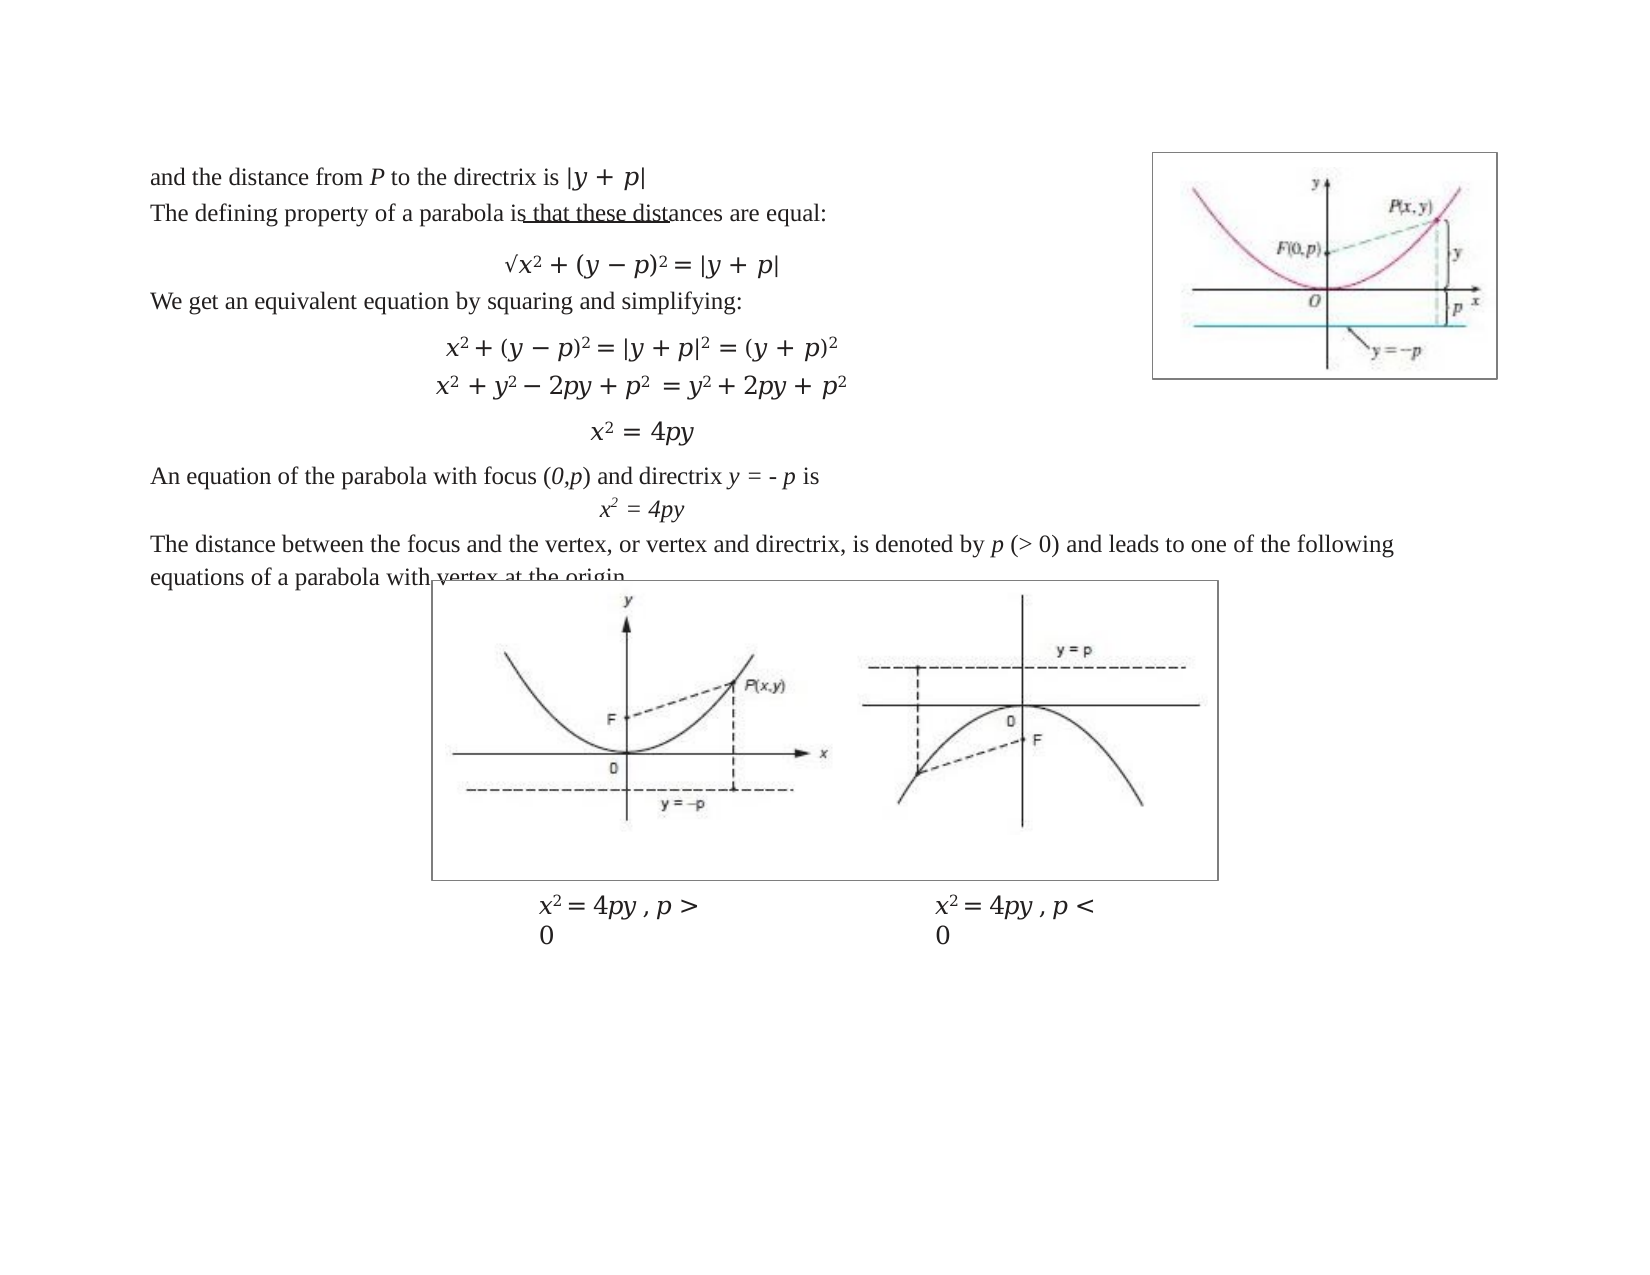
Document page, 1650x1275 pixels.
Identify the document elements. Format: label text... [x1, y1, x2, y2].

text_box and the distance from P to the directrix is |𝑦 + 𝑝| The defining property of a parabola is that these distances are equal: √𝑥2 + (𝑦 − 𝑝)2 = |𝑦 + 𝑝| We get an equivalent equation by squaring and simplifying: 𝑥2 + (𝑦 − 𝑝)2 = |𝑦 + 𝑝|2 = (𝑦 + 𝑝)2 𝑥2 + 𝑦2 − 2𝑝𝑦 + 𝑝2 = 𝑦2 + 2𝑝𝑦 + 𝑝2 𝑥2 = 4𝑝𝑦 An equation of the parabola with focus (0,p) and directrix y = - p is x2 = 4py The distance between the focus and the vertex, or vertex and directrix, is denoted by p (> 0) and leads to one of the following equations of a parabola with vertex at the origin. [147, 142, 1503, 591]
text_box 𝑥2 = 4𝑝𝑦 , 𝑝 < 0 [933, 885, 1114, 950]
text_box 𝑥2 = 4𝑝𝑦 , 𝑝 > 0 [536, 885, 723, 950]
text_box [432, 580, 1218, 881]
text_box [1152, 152, 1497, 379]
